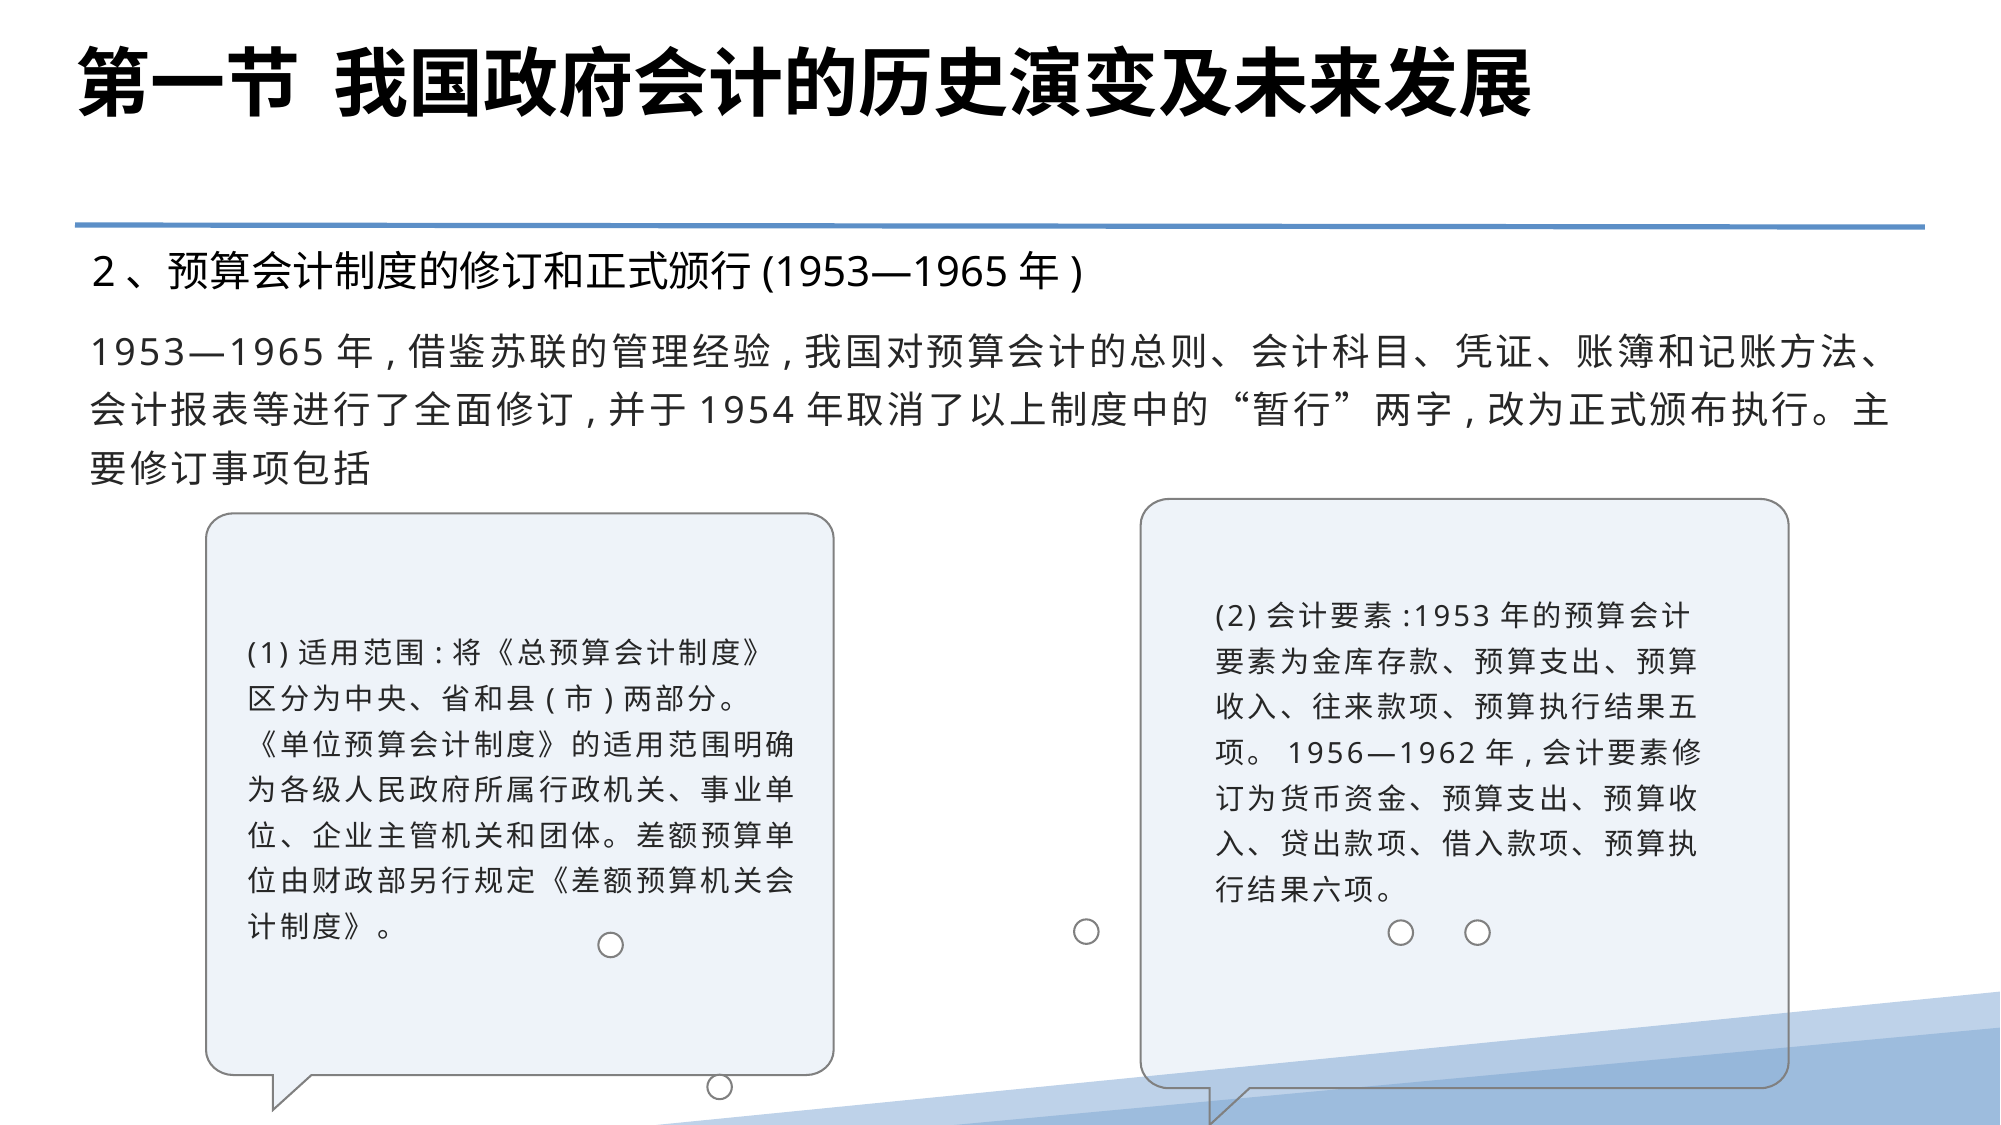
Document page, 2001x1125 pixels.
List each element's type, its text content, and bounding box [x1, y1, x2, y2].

text_box (2)会计要素:1953年的预算会计要素为金库存款、预算支出、预算收入、往来款项、预算执行结果五项。1956—1962年,会计要素修订为货币资金、预算支出、预算收入、贷出款项、借入款项、预算执行结果六项。 [1200, 568, 1726, 925]
text_box (1)适用范围:将《总预算会计制度》区分为中央、省和县(市)两部分。《单位预算会计制度》的适用范围明确为各级人民政府所属行政机关、事业单位、企业主管机关和团体。差额预算单位由财政部另行规定《差额预算机关会计制度》。 [232, 538, 824, 1075]
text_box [74, 224, 1925, 228]
text_box 第一节 我国政府会计的历史演变及未来发展 [75, 24, 1925, 125]
text_box [205, 512, 835, 1113]
text_box [1073, 918, 1100, 945]
text_box [1387, 919, 1415, 946]
text_box 2、预算会计制度的修订和正式颁行(1953—1965年) [91, 234, 1942, 305]
text_box [1139, 499, 1790, 991]
text_box 1953—1965年,借鉴苏联的管理经验,我国对预算会计的总则、会计科目、凭证、账簿和记账方法、会计报表等进行了全面修订,并于1954年取消了以上制度中的“暂行”两字,改为正式颁布执行。主要修订事项包括 [75, 305, 1942, 499]
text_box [656, 991, 2000, 1125]
text_box [1464, 919, 1491, 946]
